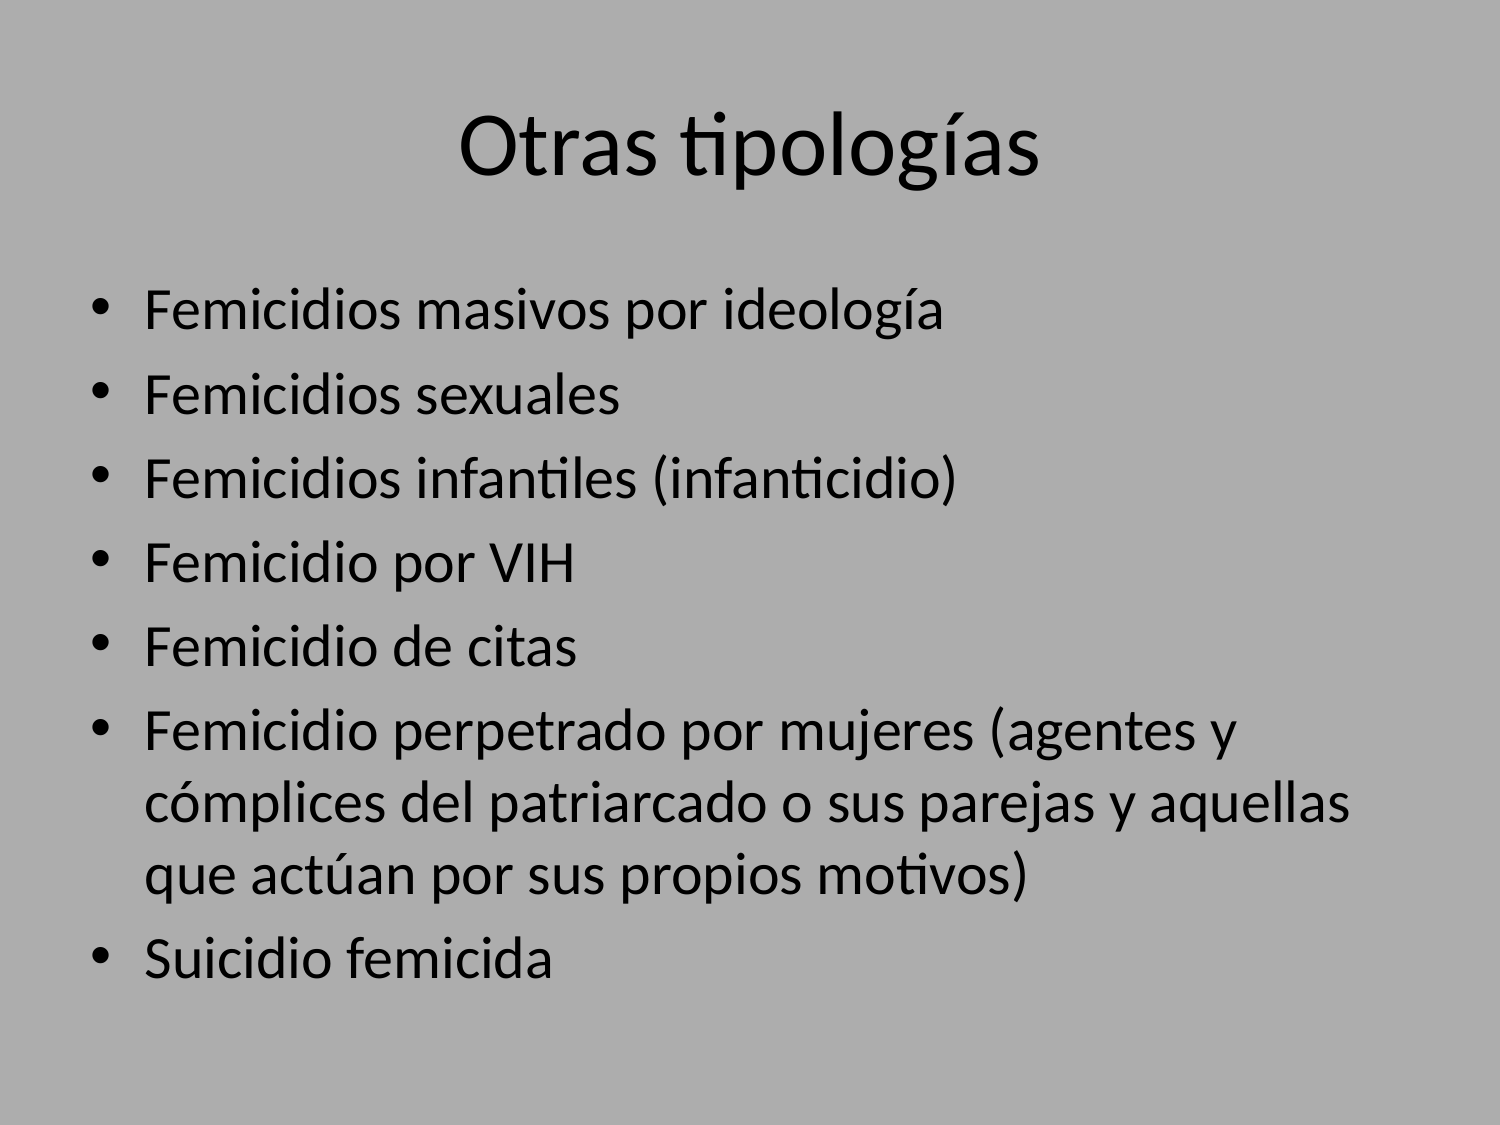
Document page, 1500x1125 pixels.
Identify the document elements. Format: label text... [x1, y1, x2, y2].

list Femicidios masivos por ideología Femicidios sexuales Femicidios infantiles (infanticidio) Femicidio por VIH Femicidio de citas Femicidio perpetrado por mujeres (agentes y cómplices del patriarcado o sus parejas y aquellas que actúan por sus propios motivos) Suicidio femicida [75, 262, 1425, 1005]
title Otras tipologías [75, 45, 1425, 233]
